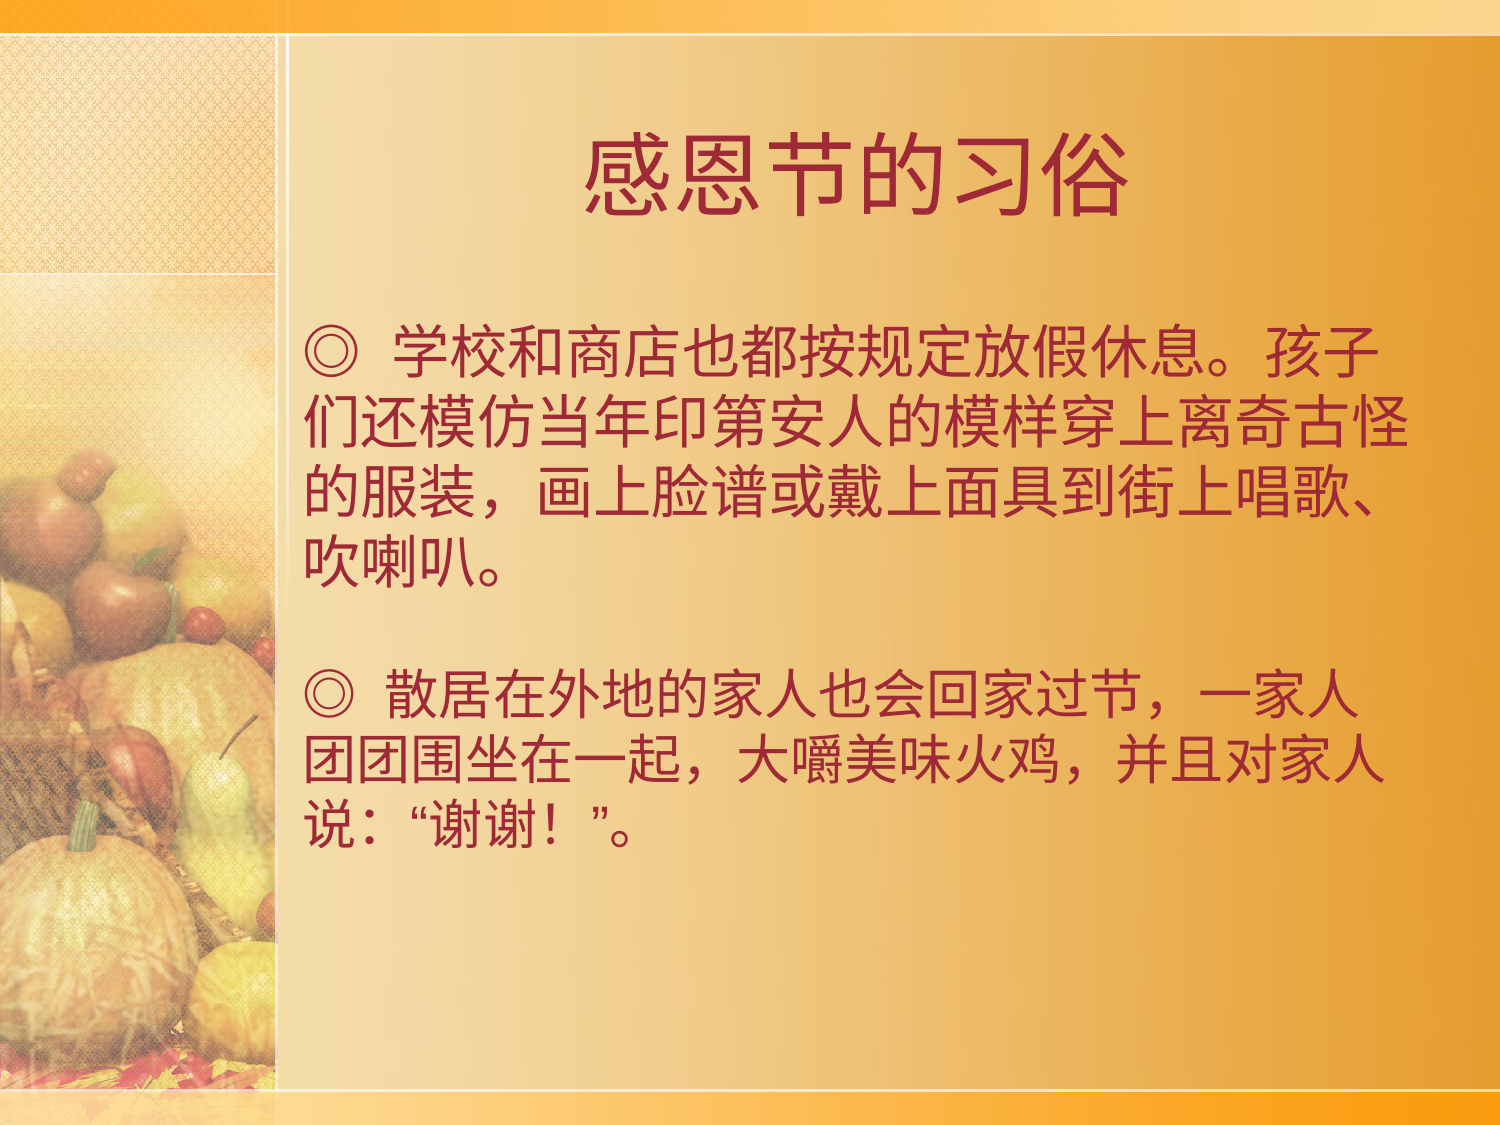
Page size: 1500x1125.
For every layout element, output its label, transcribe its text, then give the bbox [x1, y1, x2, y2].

picture [0, 0, 1500, 1125]
title 感恩节的习俗 [287, 108, 1425, 237]
list ◎ 学校和商店也都按规定放假休息。孩子们还模仿当年印第安人的模样穿上离奇古怪的服装，画上脸谱或戴上面具到街上唱歌、吹喇叭。 ◎ 散居在外地的家人也会回家过节，一家人团团围坐在一起，大嚼美味火鸡，并且对家人说：“谢谢！”。 [287, 237, 1425, 1056]
